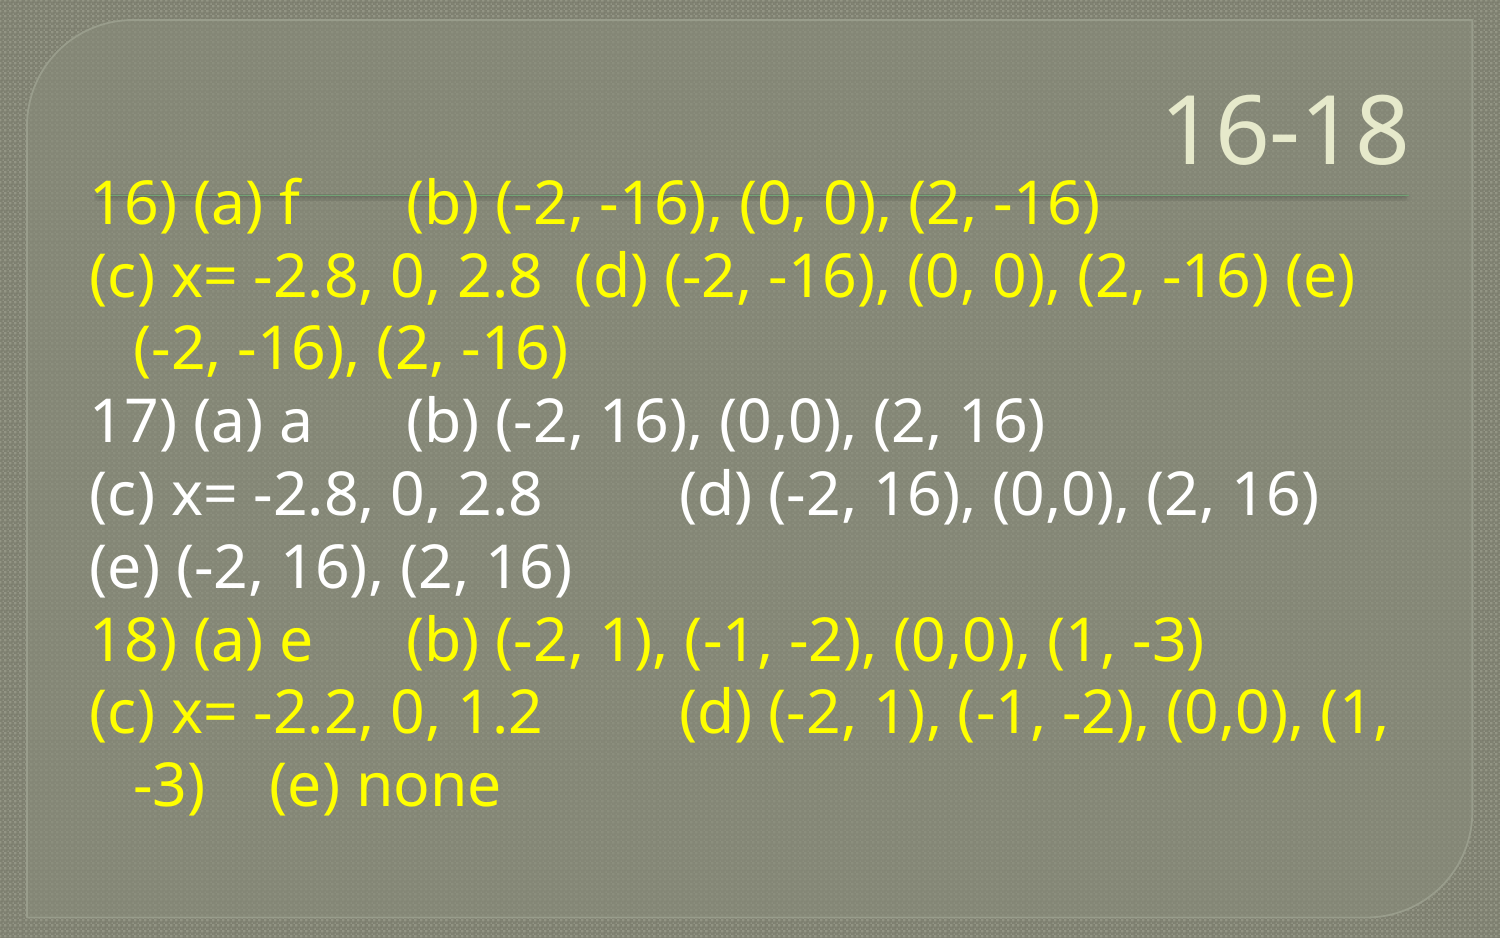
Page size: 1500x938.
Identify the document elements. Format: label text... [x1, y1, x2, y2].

list 16) (a) f (b) (-2, -16), (0, 0), (2, -16) (c) x= -2.8, 0, 2.8 (d) (-2, -16), (0, 0), (2, -16) (e) (-2, -16), (2, -16) 17) (a) a (b) (-2, 16), (0,0), (2, 16) (c) x= -2.8, 0, 2.8 (d) (-2, 16), (0,0), (2, 16) (e) (-2, 16), (2, 16) 18) (a) e (b) (-2, 1), (-1, -2), (0,0), (1, -3) (c) x= -2.2, 0, 1.2 (d) (-2, 1), (-1, -2), (0,0), (1, -3) (e) none [75, 156, 1425, 838]
title 16-18 [75, 34, 1425, 156]
